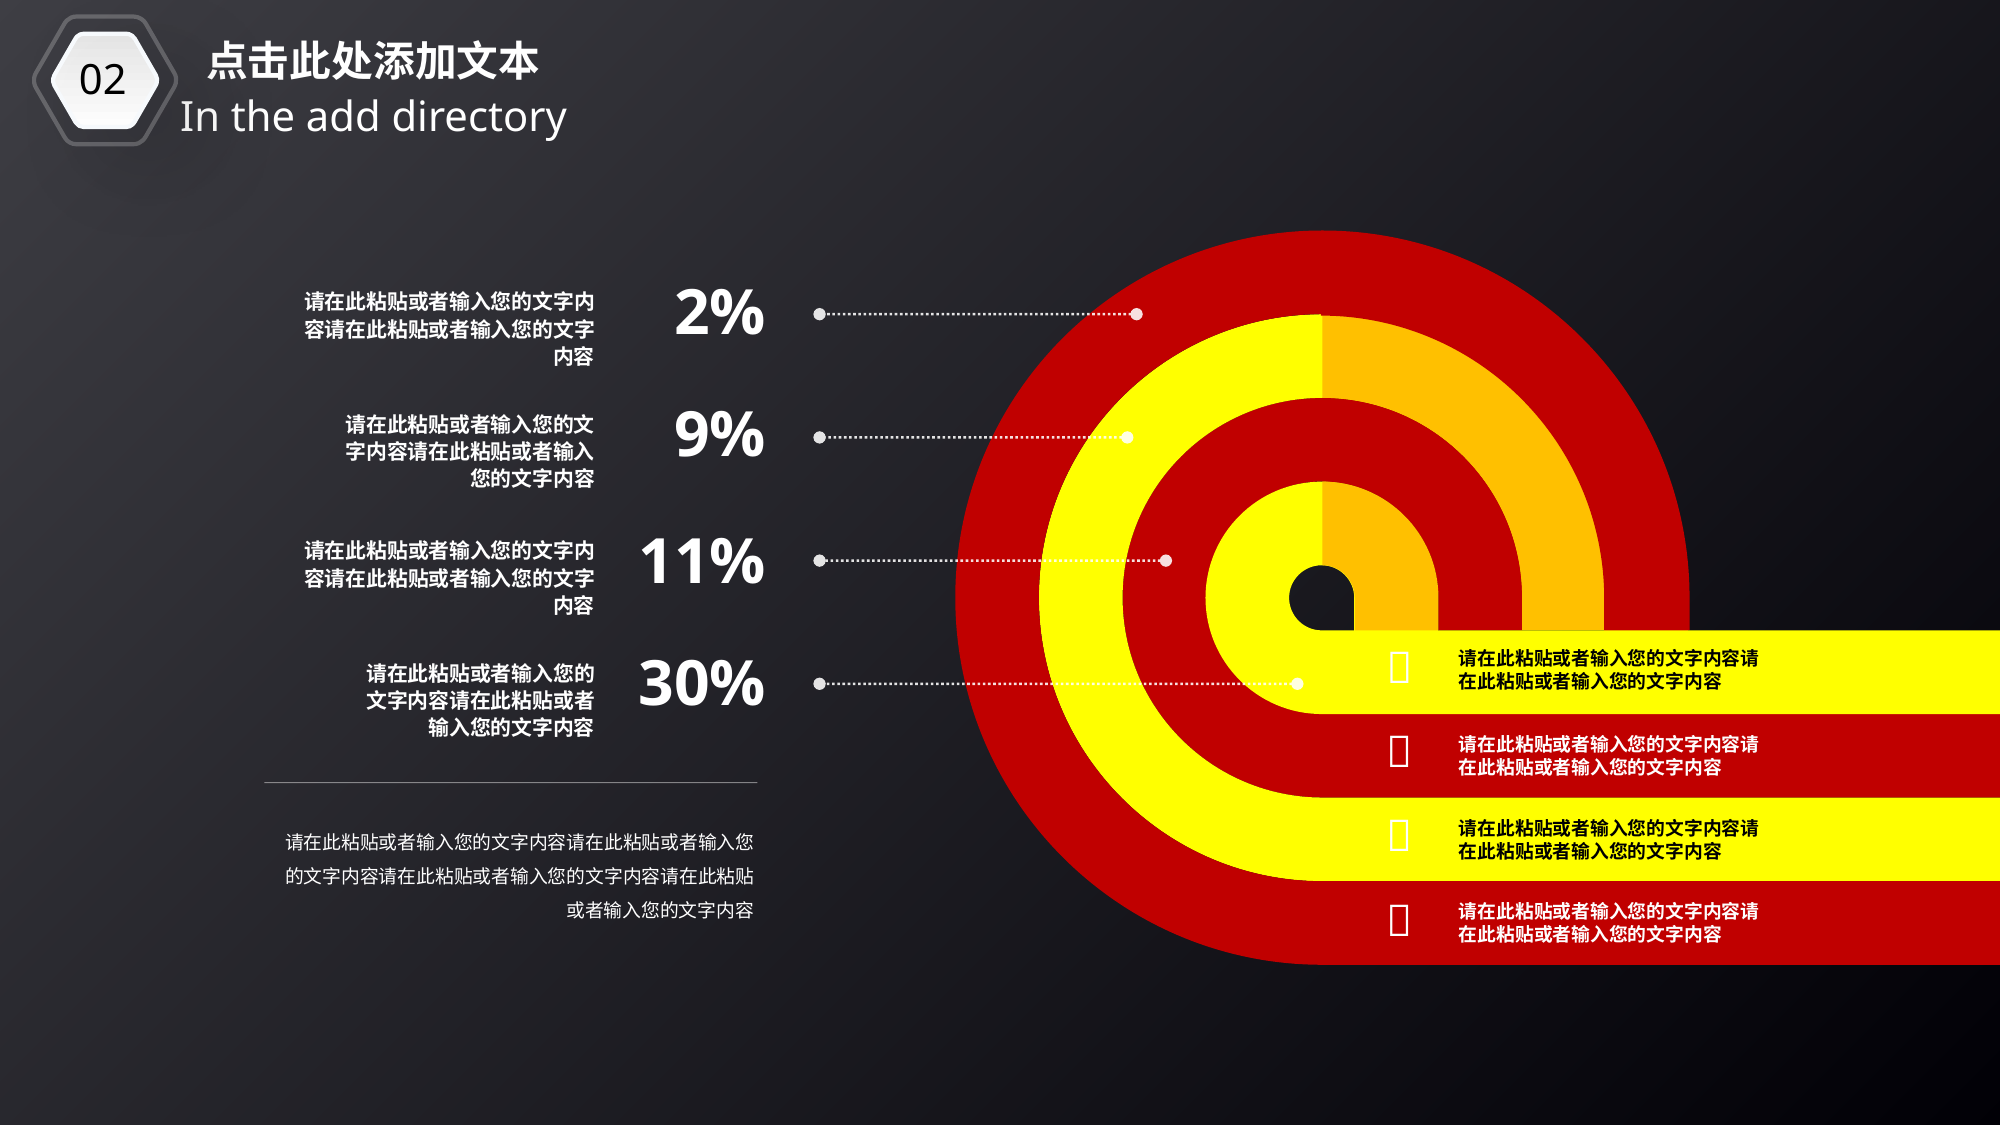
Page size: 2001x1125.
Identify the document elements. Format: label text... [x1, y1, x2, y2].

text_box [965, 684, 2000, 965]
text_box [1042, 315, 1322, 560]
text_box [955, 561, 1052, 683]
text_box [1205, 481, 2000, 715]
text_box [957, 438, 1088, 560]
text_box 11% [604, 513, 781, 603]
text_box  [1371, 800, 1428, 868]
text_box 请在此粘贴或者输入您的文字内容请在此粘贴或者输入您的文字内容 [288, 528, 610, 625]
text_box 点击此处添加文本 [191, 27, 556, 82]
text_box [1123, 398, 1322, 683]
text_box In the add directory [223, 82, 582, 148]
text_box 请在此粘贴或者输入您的文字内容请在此粘贴或者输入您的文字内容请在此粘贴或者输入您的文字内容请在此粘贴或者输入您的文字内容 [258, 812, 769, 929]
text_box [1322, 316, 1604, 630]
text_box [1320, 231, 1688, 630]
text_box 请在此粘贴或者输入您的文字内容请在此粘贴或者输入您的文字内容 [1444, 638, 1791, 700]
text_box 请在此粘贴或者输入您的文字内容请在此粘贴或者输入您的文字内容 [344, 650, 610, 747]
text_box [34, 16, 177, 145]
text_box  [1371, 632, 1428, 700]
text_box 请在此粘贴或者输入您的文字内容请在此粘贴或者输入您的文字内容 [1444, 892, 1791, 953]
text_box 请在此粘贴或者输入您的文字内容请在此粘贴或者输入您的文字内容 [1444, 725, 1791, 786]
text_box 请在此粘贴或者输入您的文字内容请在此粘贴或者输入您的文字内容 [1444, 808, 1791, 870]
text_box 30% [604, 635, 781, 725]
text_box  [1371, 884, 1428, 953]
text_box [1144, 684, 2000, 797]
text_box [1053, 684, 2000, 881]
text_box [1039, 561, 1142, 683]
text_box [1322, 398, 1522, 630]
text_box 9% [604, 386, 781, 476]
text_box [992, 230, 1690, 630]
text_box  [1371, 716, 1428, 784]
text_box 请在此粘贴或者输入您的文字内容请在此粘贴或者输入您的文字内容 [323, 401, 610, 498]
text_box 2% [604, 264, 781, 354]
text_box 请在此粘贴或者输入您的文字内容请在此粘贴或者输入您的文字内容 [288, 279, 610, 376]
text_box [1322, 481, 1439, 631]
